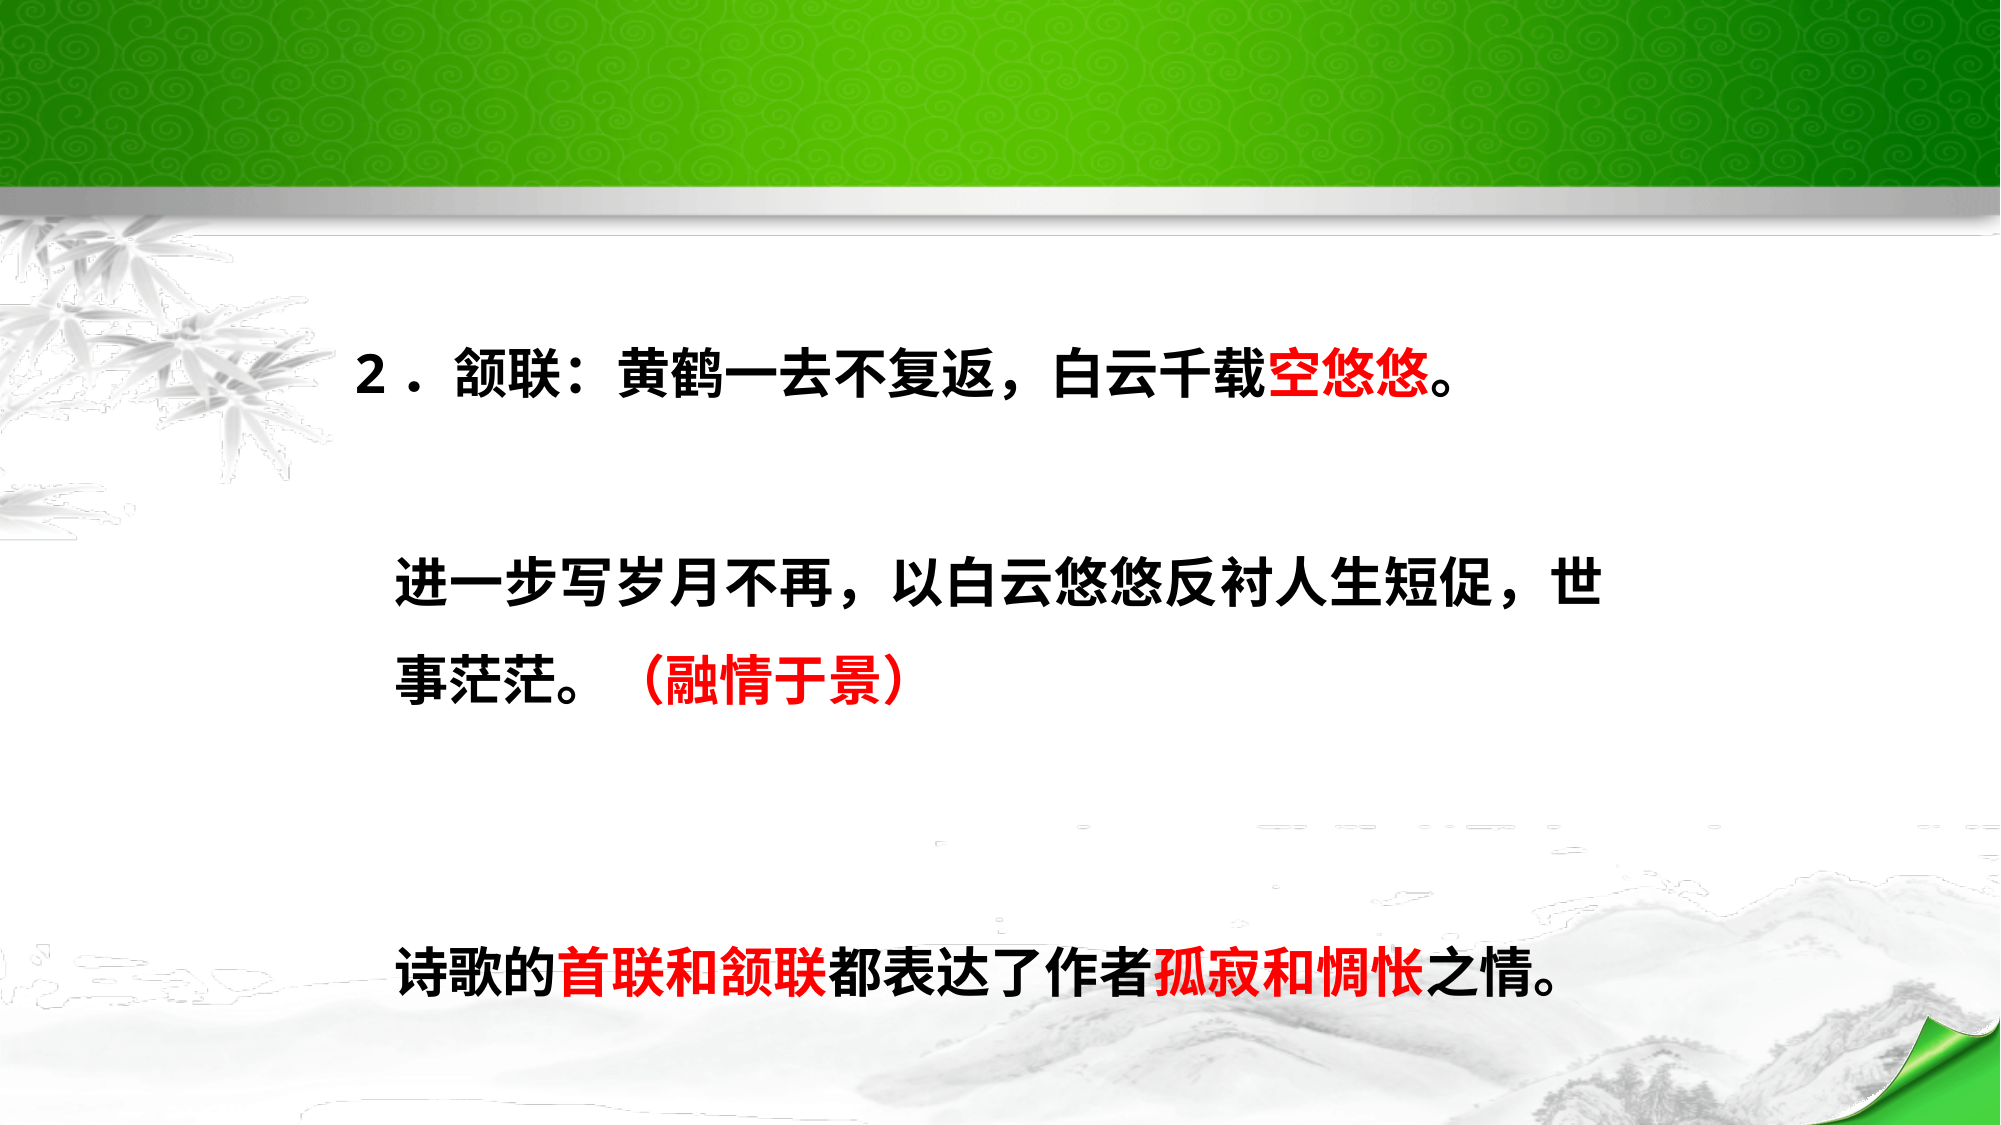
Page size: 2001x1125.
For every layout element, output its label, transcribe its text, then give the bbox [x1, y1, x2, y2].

picture [0, 779, 2000, 1125]
text_box 进一步写岁月不再，以白云悠悠反衬人生短促，世事茫茫。（融情于景） 诗歌的首联和颔联都表达了作者孤寂和惆怅之情。 [379, 581, 1621, 776]
picture [0, 0, 2000, 570]
